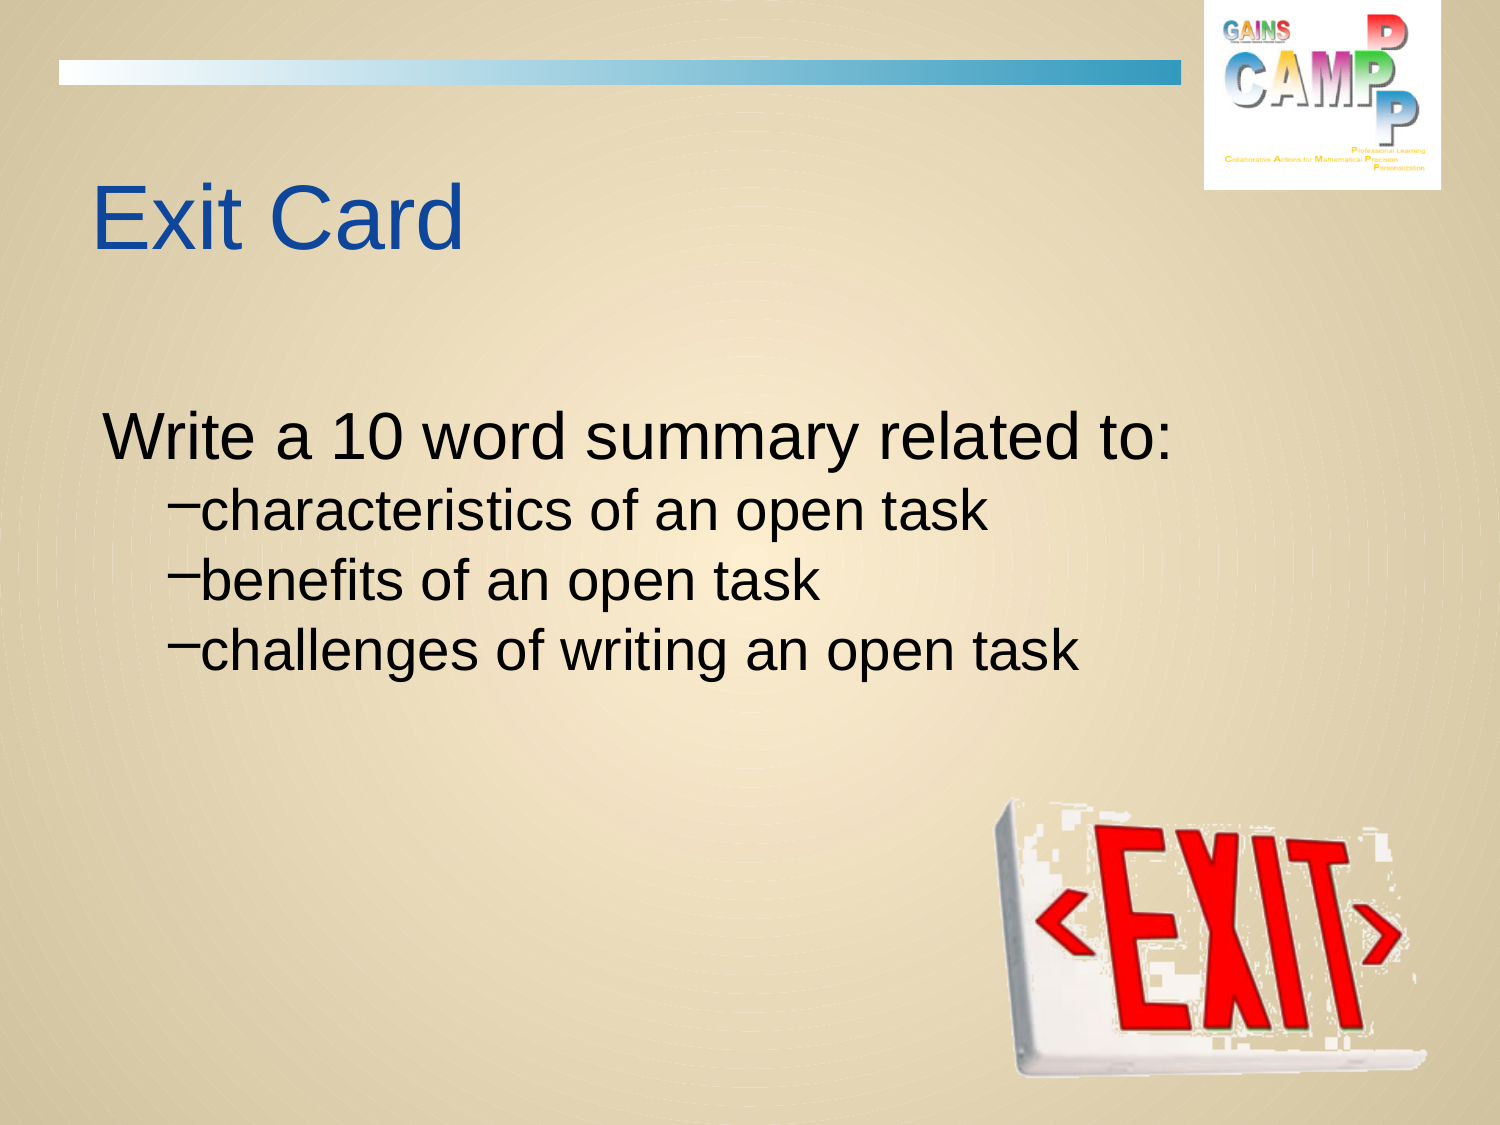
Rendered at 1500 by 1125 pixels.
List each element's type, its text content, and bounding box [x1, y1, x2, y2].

picture [1204, 0, 1442, 190]
title Exit Card [74, 124, 1426, 301]
picture [987, 699, 1457, 1125]
list Write a 10 word summary related to: characteristics of an open task benefits of an open task challenges of writing an open task [87, 210, 1500, 865]
